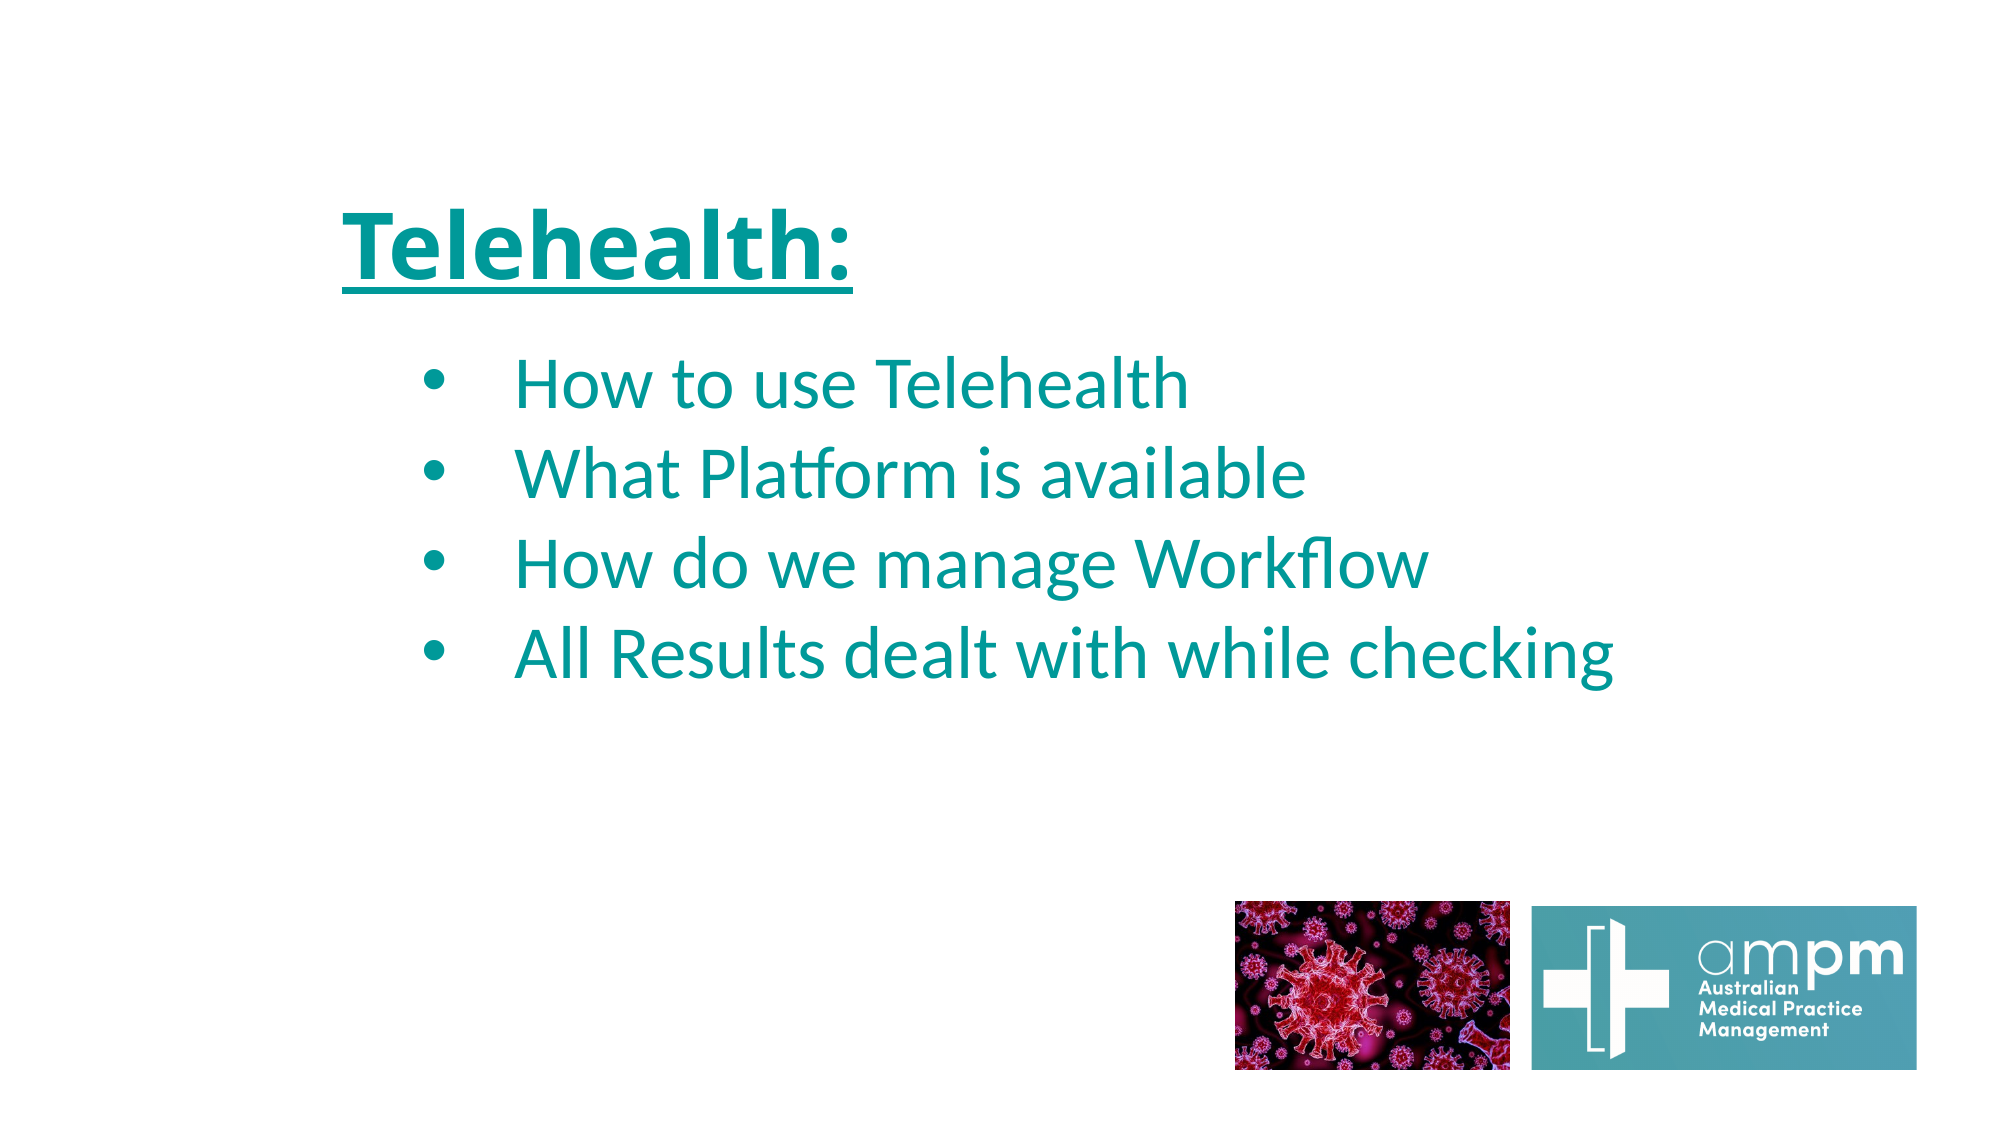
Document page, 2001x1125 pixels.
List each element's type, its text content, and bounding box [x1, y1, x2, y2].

picture [1531, 906, 1917, 1070]
title Telehealth: [326, 143, 958, 308]
picture [1234, 901, 1510, 1070]
text_box How to use Telehealth What Platform is available How do we manage Workflow All Results dealt with while checking [406, 326, 1657, 702]
